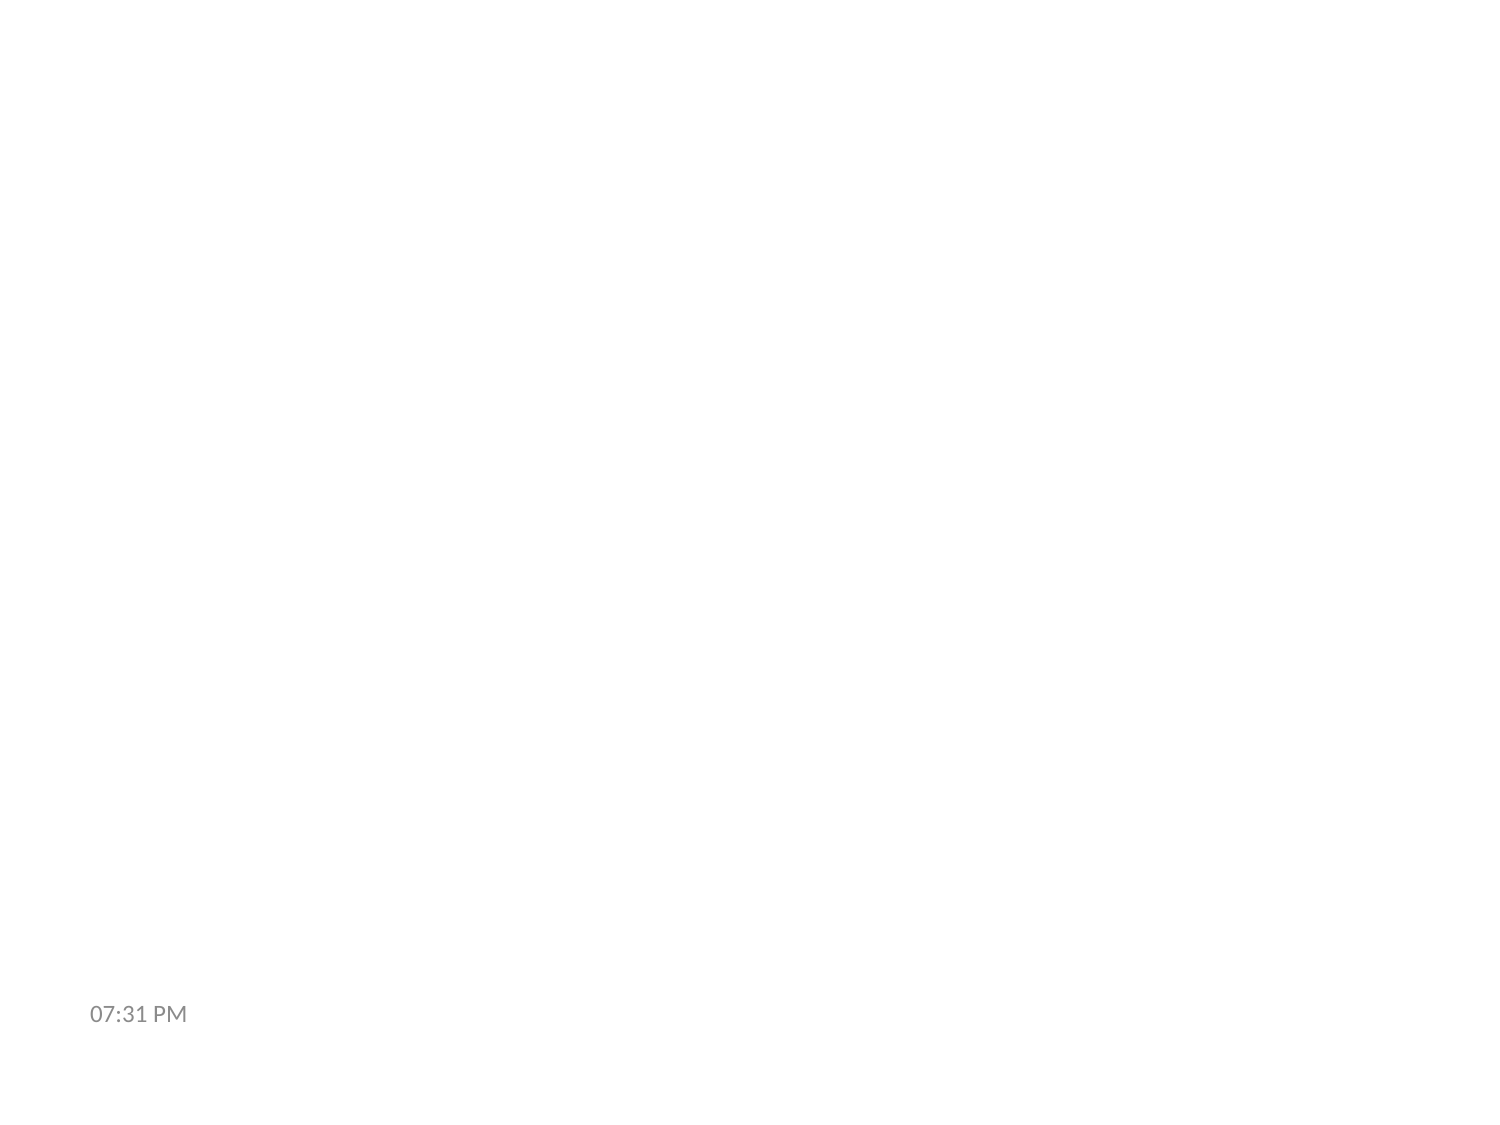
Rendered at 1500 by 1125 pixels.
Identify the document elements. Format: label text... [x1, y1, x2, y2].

text_box 3:35 PM [75, 982, 425, 1043]
